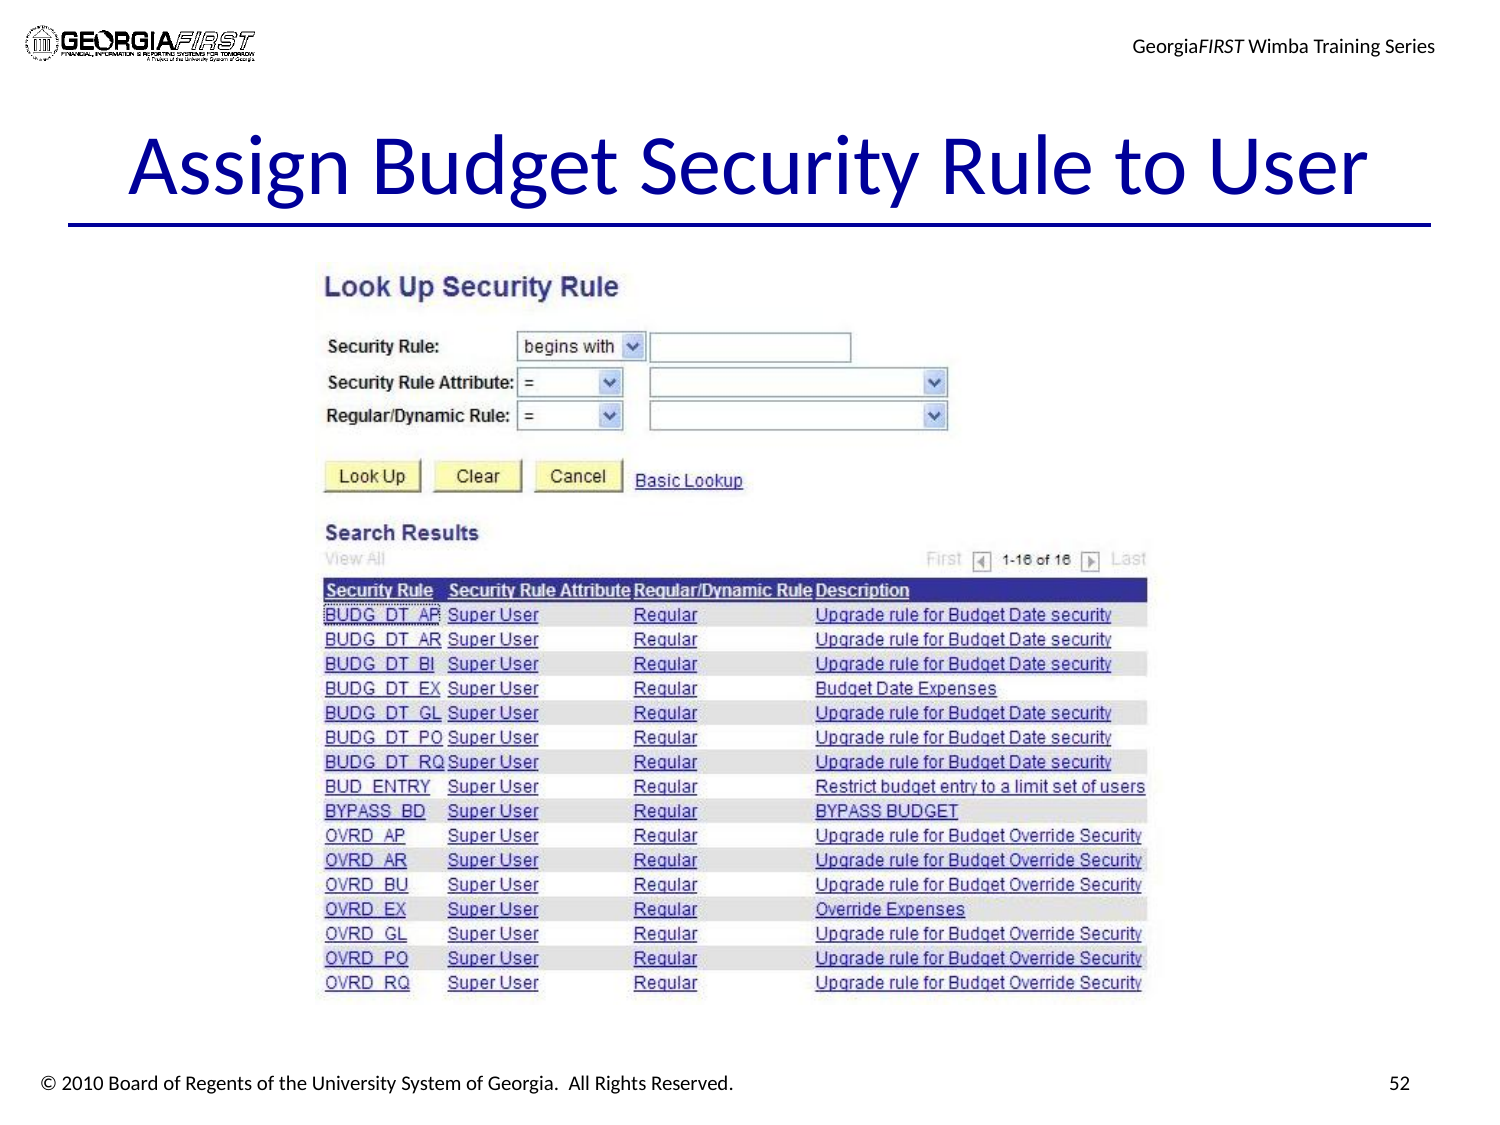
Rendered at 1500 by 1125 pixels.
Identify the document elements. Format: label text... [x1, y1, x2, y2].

title Assign Budget Security Rule to User [75, 87, 1425, 233]
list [315, 262, 1185, 1006]
picture [24, 24, 255, 63]
